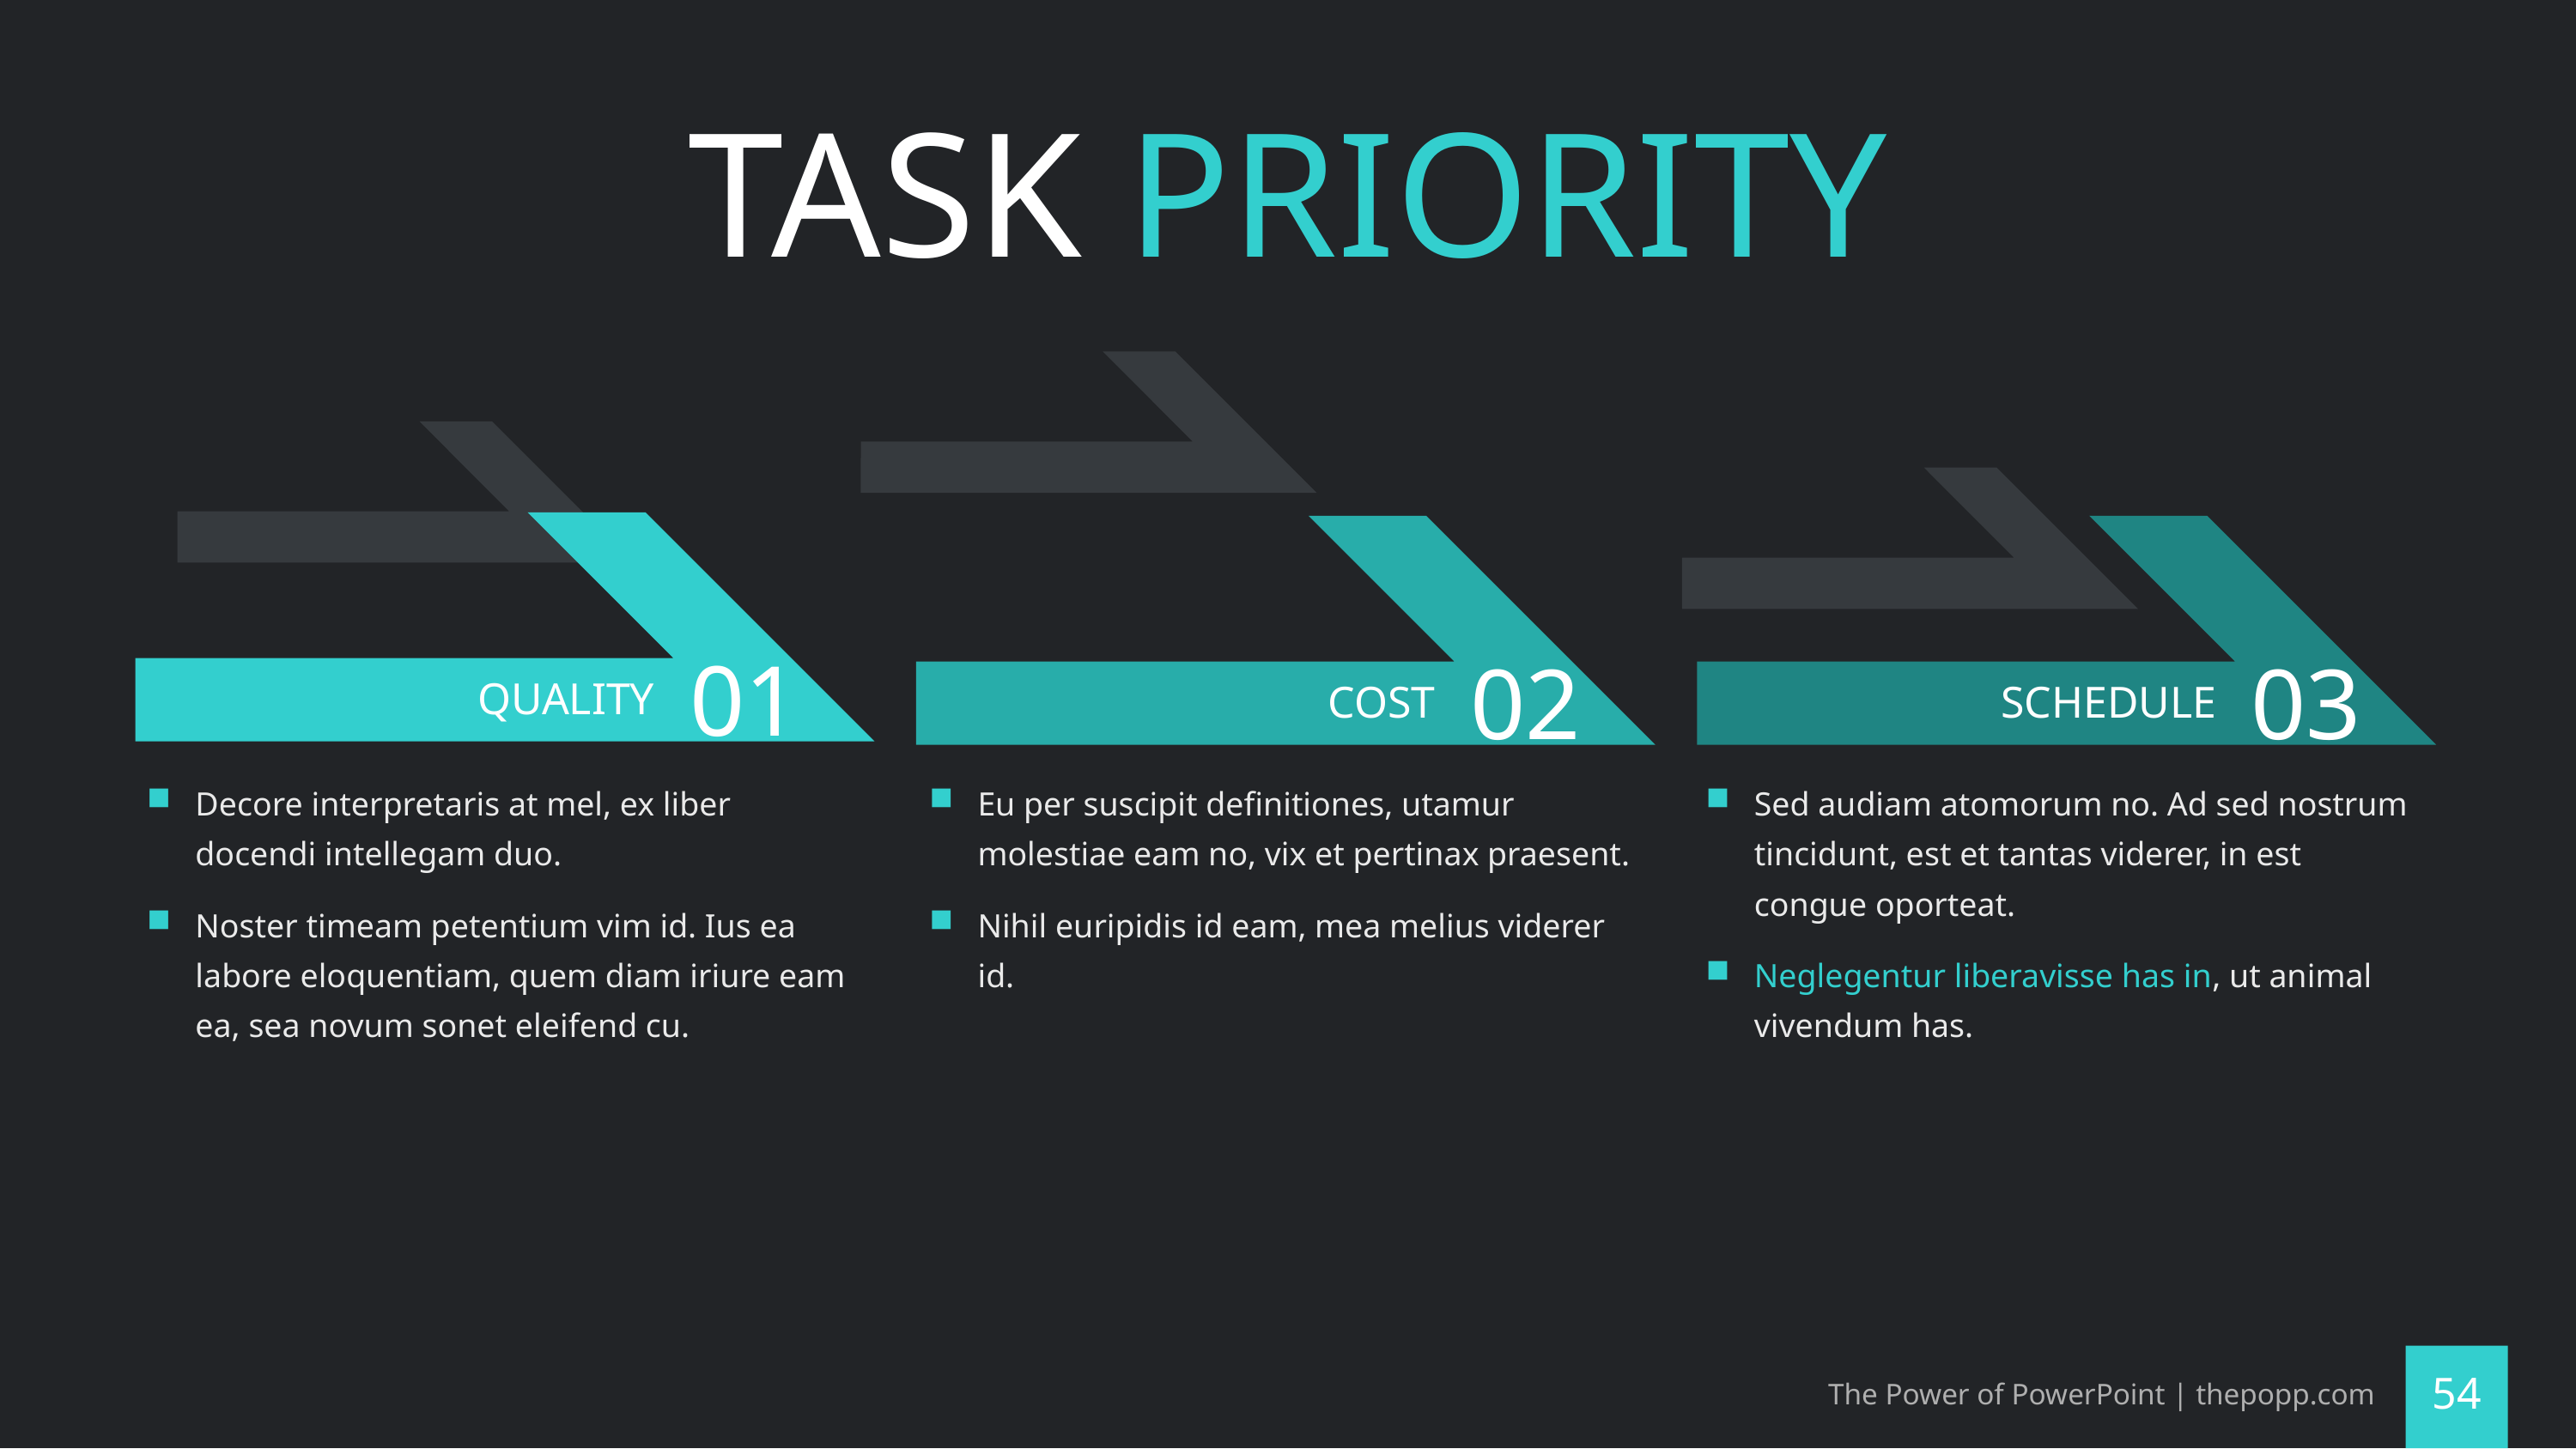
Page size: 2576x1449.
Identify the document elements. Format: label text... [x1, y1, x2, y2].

title TASK PRIORITY [109, 75, 2467, 302]
list SCHEDULE [1707, 648, 2230, 754]
footer The Power of PowerPoint | thepopp.com [1519, 1356, 2389, 1434]
list COST [926, 648, 1449, 754]
list Decore interpretaris at mel, ex liber docendi intellegam duo. Noster timeam petentium vim id. Ius ea labore eloquentiam, quem diam iriure eam ea, sea novum sonet eleifend cu. [134, 765, 874, 1178]
slide_number 54 [2404, 1356, 2509, 1434]
list Eu per suscipit definitiones, utamur molestiae eam no, vix et pertinax praesent. Nihil euripidis id eam, mea melius viderer id. [916, 765, 1656, 1178]
list Sed audiam atomorum no. Ad sed nostrum tincidunt, est et tantas viderer, in est congue oporteat. Neglegentur liberavisse has in, ut animal vivendum has. [1692, 765, 2433, 1178]
list QUALITY [145, 645, 668, 750]
